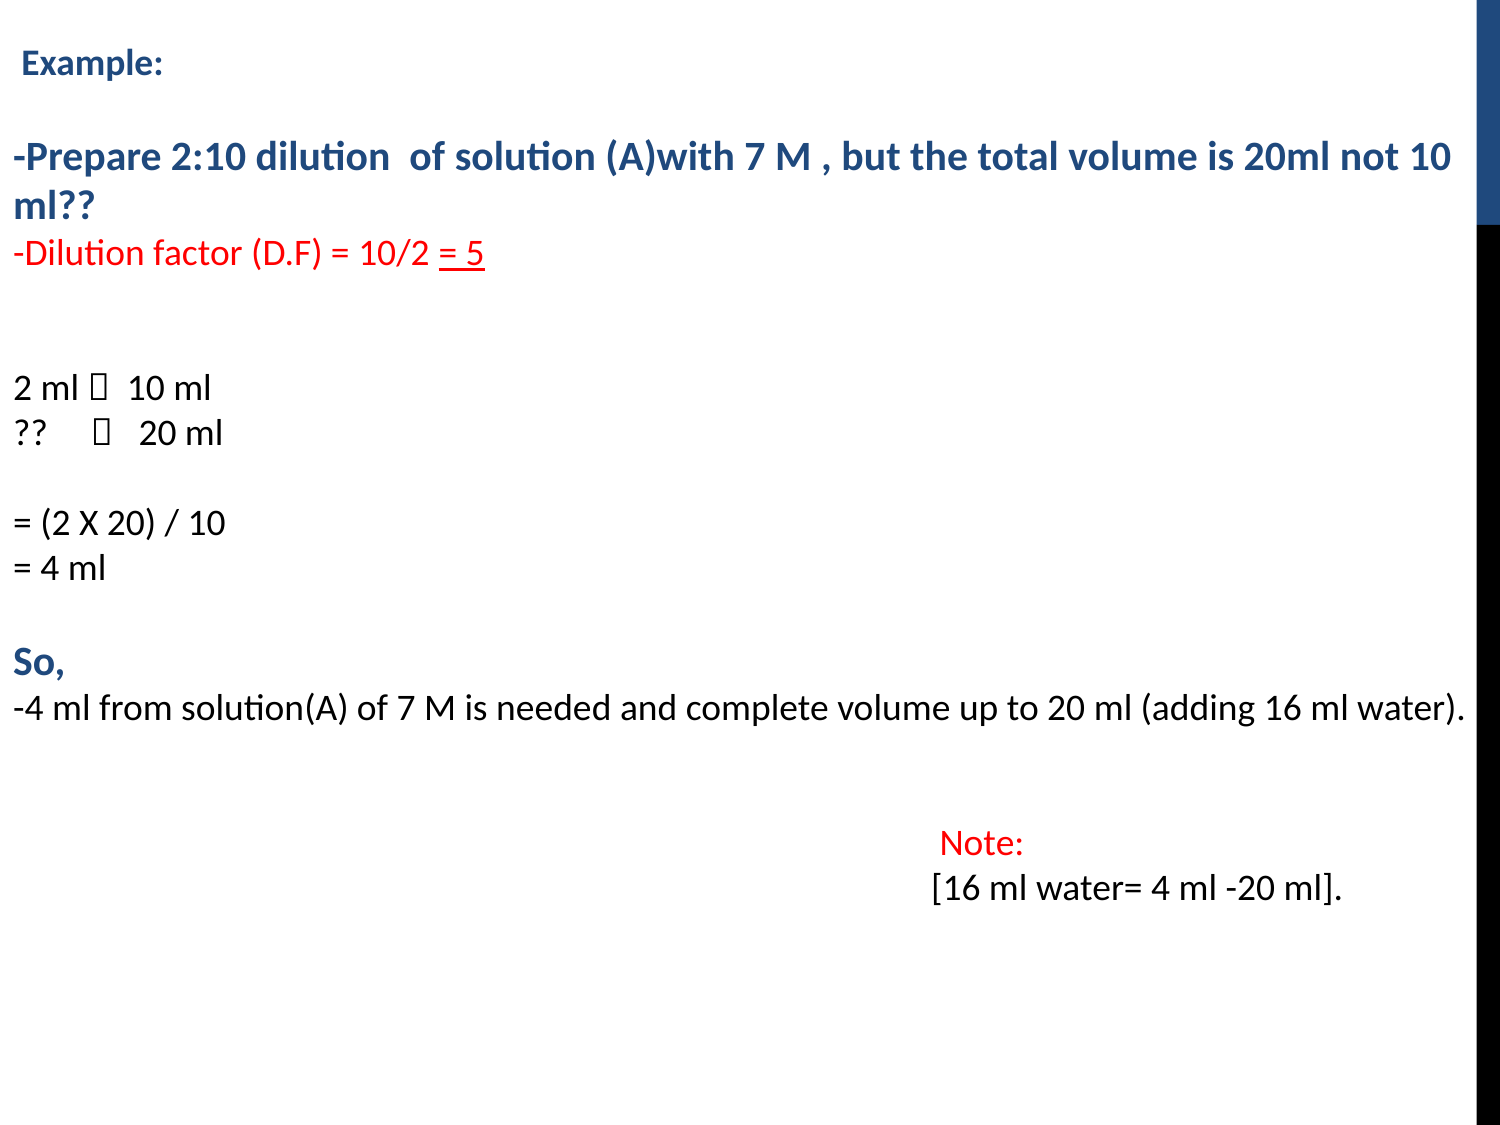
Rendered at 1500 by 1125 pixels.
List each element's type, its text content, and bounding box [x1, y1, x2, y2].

text_box Example: -Prepare 2:10 dilution of solution (A)with 7 M , but the total volume is 20ml not 10 ml?? -Dilution factor (D.F) = 10/2 = 5 2 ml  10 ml ??  20 ml = (2 X 20) / 10 = 4 ml So, -4 ml from solution(A) of 7 M is needed and complete volume up to 20 ml (adding 16 ml water). Note: [16 ml water= 4 ml -20 ml]. [0, 30, 1499, 1006]
